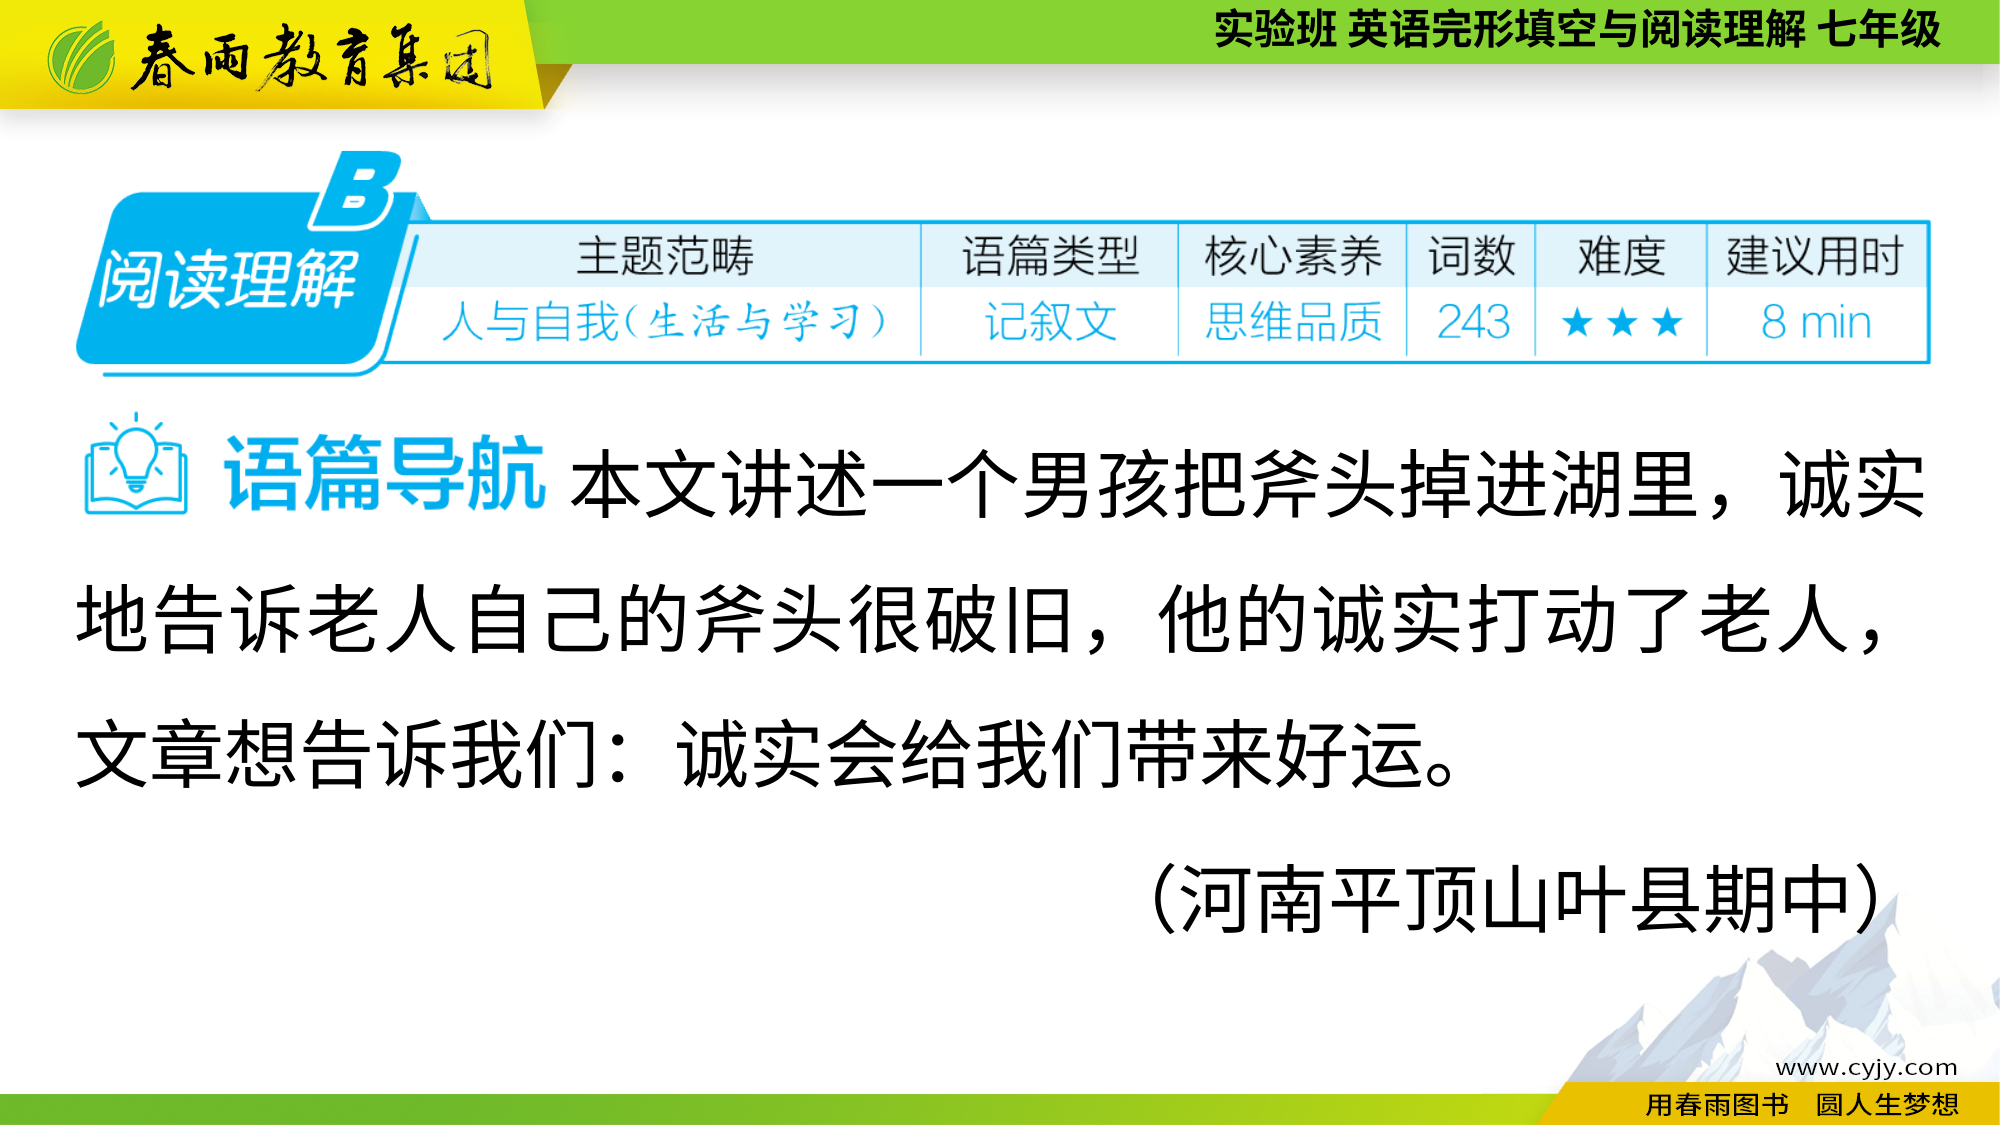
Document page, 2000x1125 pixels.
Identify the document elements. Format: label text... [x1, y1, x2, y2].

picture [0, 0, 2000, 1125]
text_box 本文讲述一个男孩把斧头掉进湖里，诚实地告诉老人自己的斧头很破旧，他的诚实打动了老人，文章想告诉我们：诚实会给我们带来好运。 [59, 395, 1944, 806]
text_box （河南平顶山叶县期中） [1035, 799, 1944, 950]
